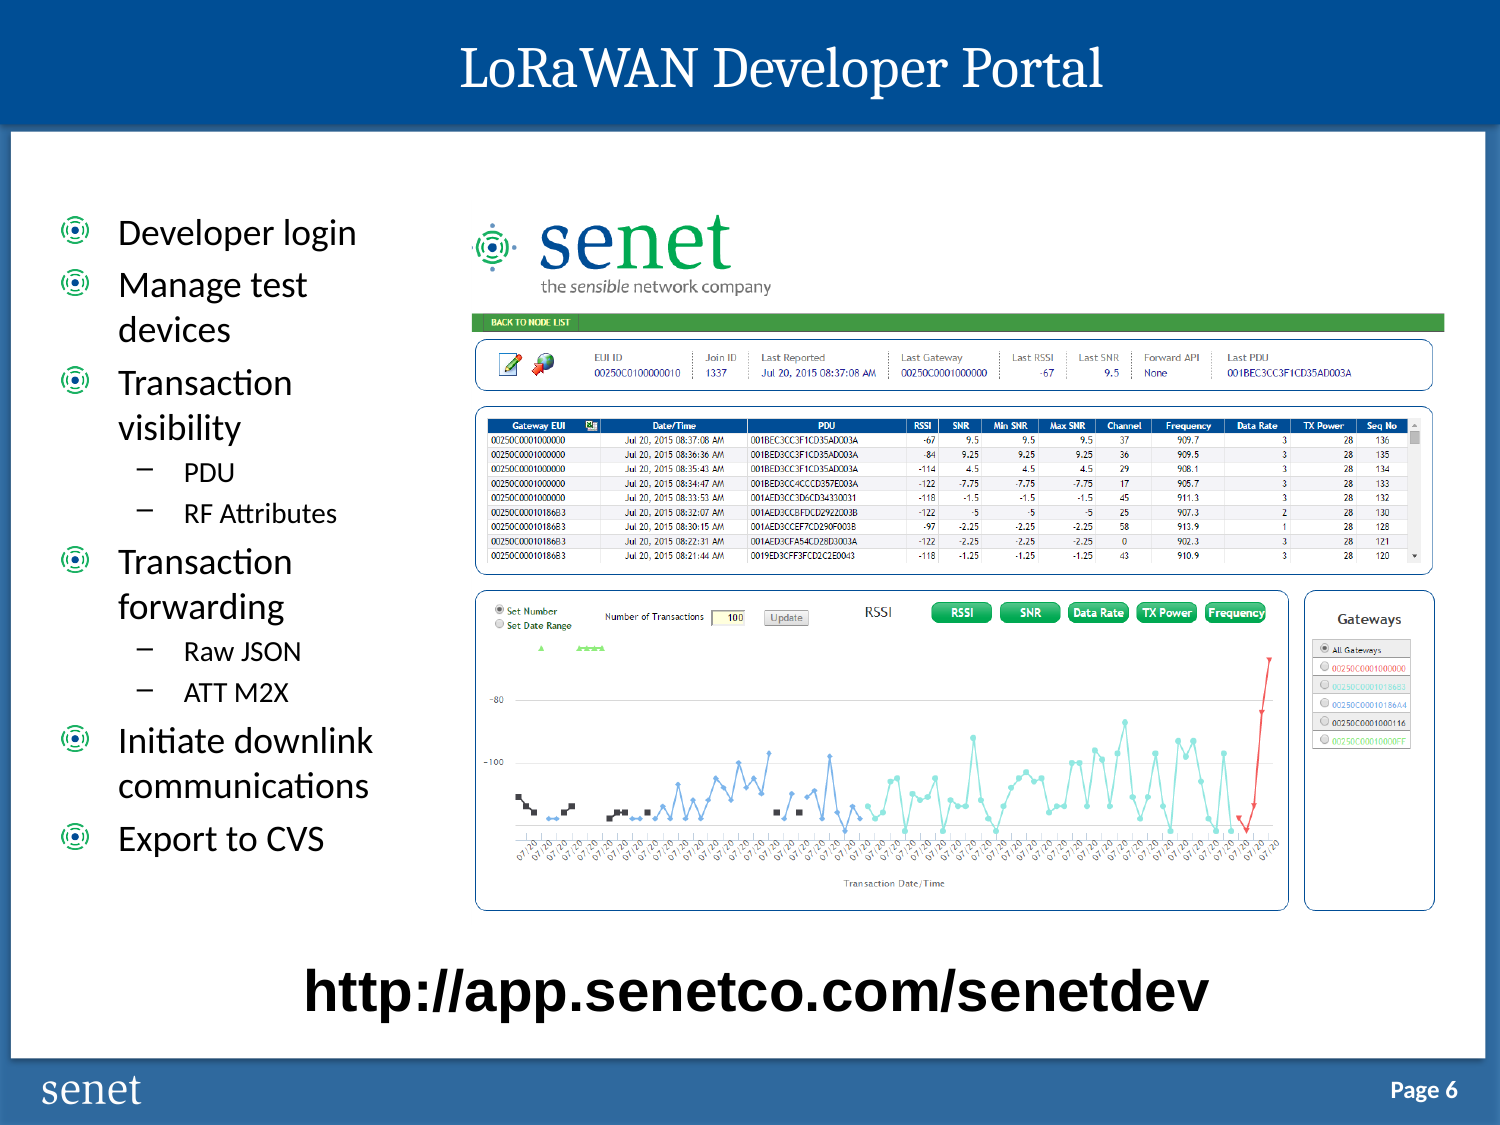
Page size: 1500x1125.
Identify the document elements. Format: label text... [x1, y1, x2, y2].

picture [61, 366, 89, 394]
slide_number Page 6 [1264, 1065, 1474, 1120]
picture [61, 823, 89, 850]
picture [34, 1066, 142, 1115]
picture [61, 216, 89, 244]
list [471, 199, 1445, 925]
list Developer login Manage test devices Transaction visibility PDU RF Attributes Transaction forwarding Raw JSON ATT M2X Initiate downlink communications Export to CVS [46, 200, 430, 1029]
text_box http://app.senetco.com/senetdev [92, 946, 1422, 1031]
title LoRaWAN Developer Portal [75, 5, 1490, 123]
picture [61, 269, 89, 296]
picture [61, 546, 89, 573]
picture [61, 725, 89, 752]
